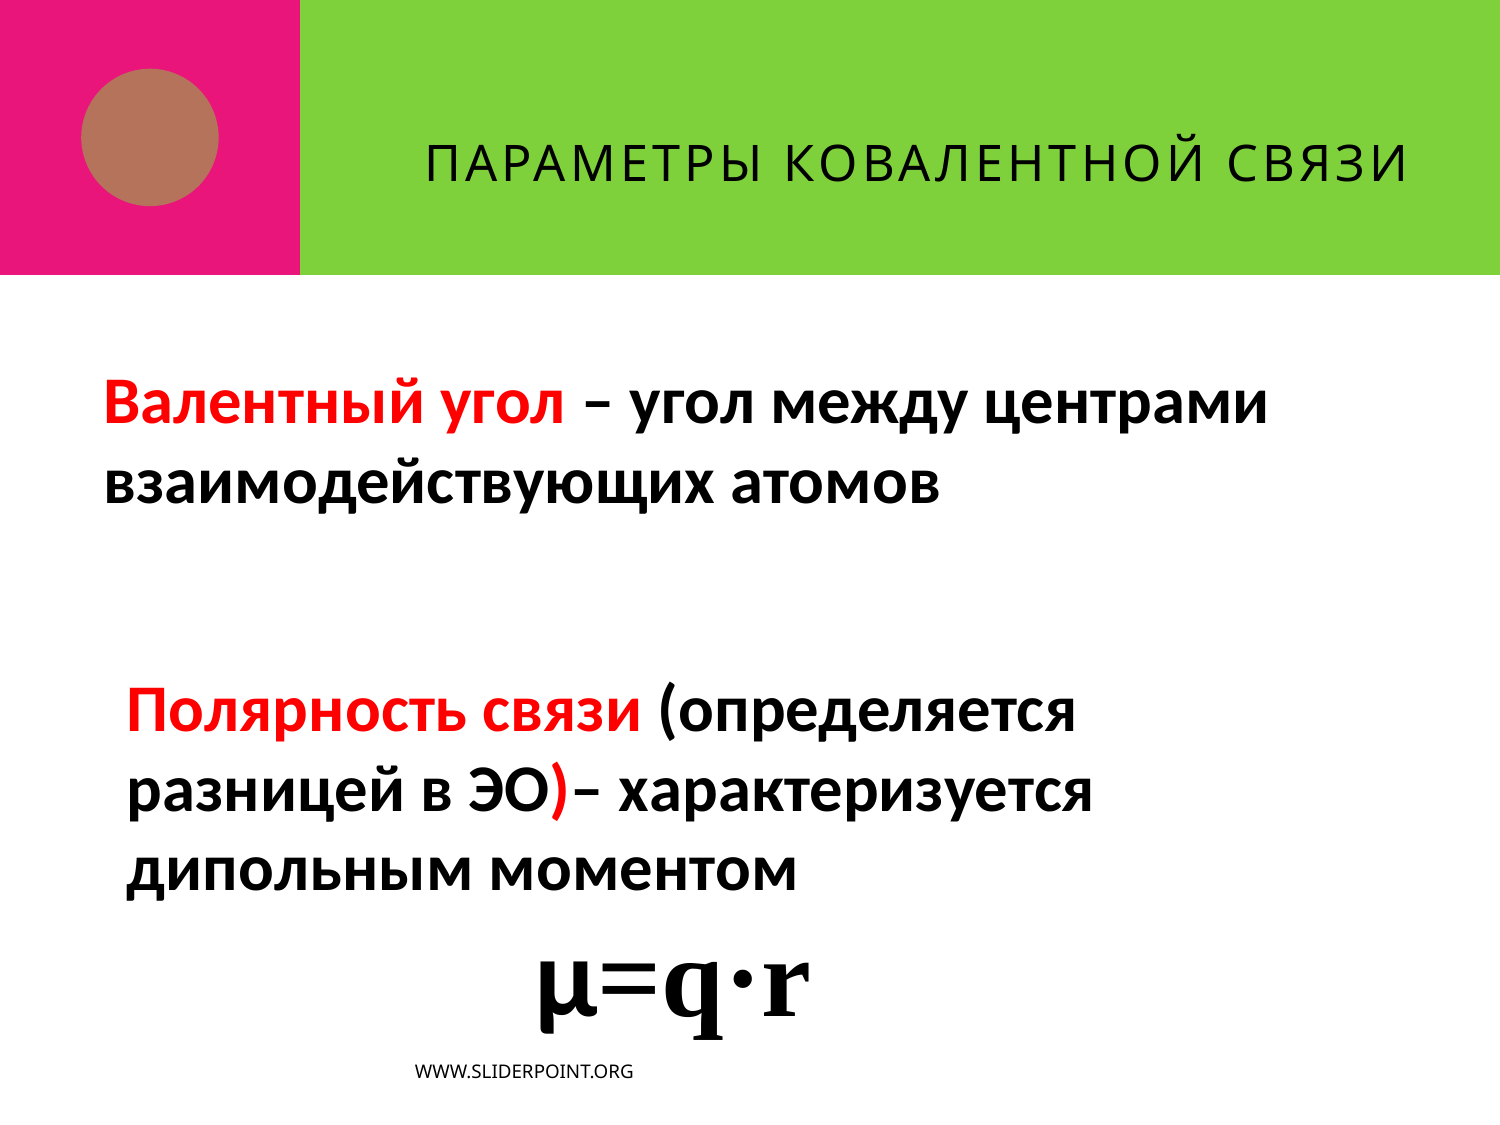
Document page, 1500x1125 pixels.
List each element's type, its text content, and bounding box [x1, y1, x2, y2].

text_box Полярность связи (определяется разницей в ЭО)– характеризуется дипольным моментом µ=q·r [112, 656, 1235, 1047]
footer www.sliderpoint.org [399, 1042, 875, 1103]
title Параметры ковалентной связи [399, 37, 1425, 225]
text_box Валентный угол – угол между центрами взаимодействующих атомов [88, 349, 1400, 525]
